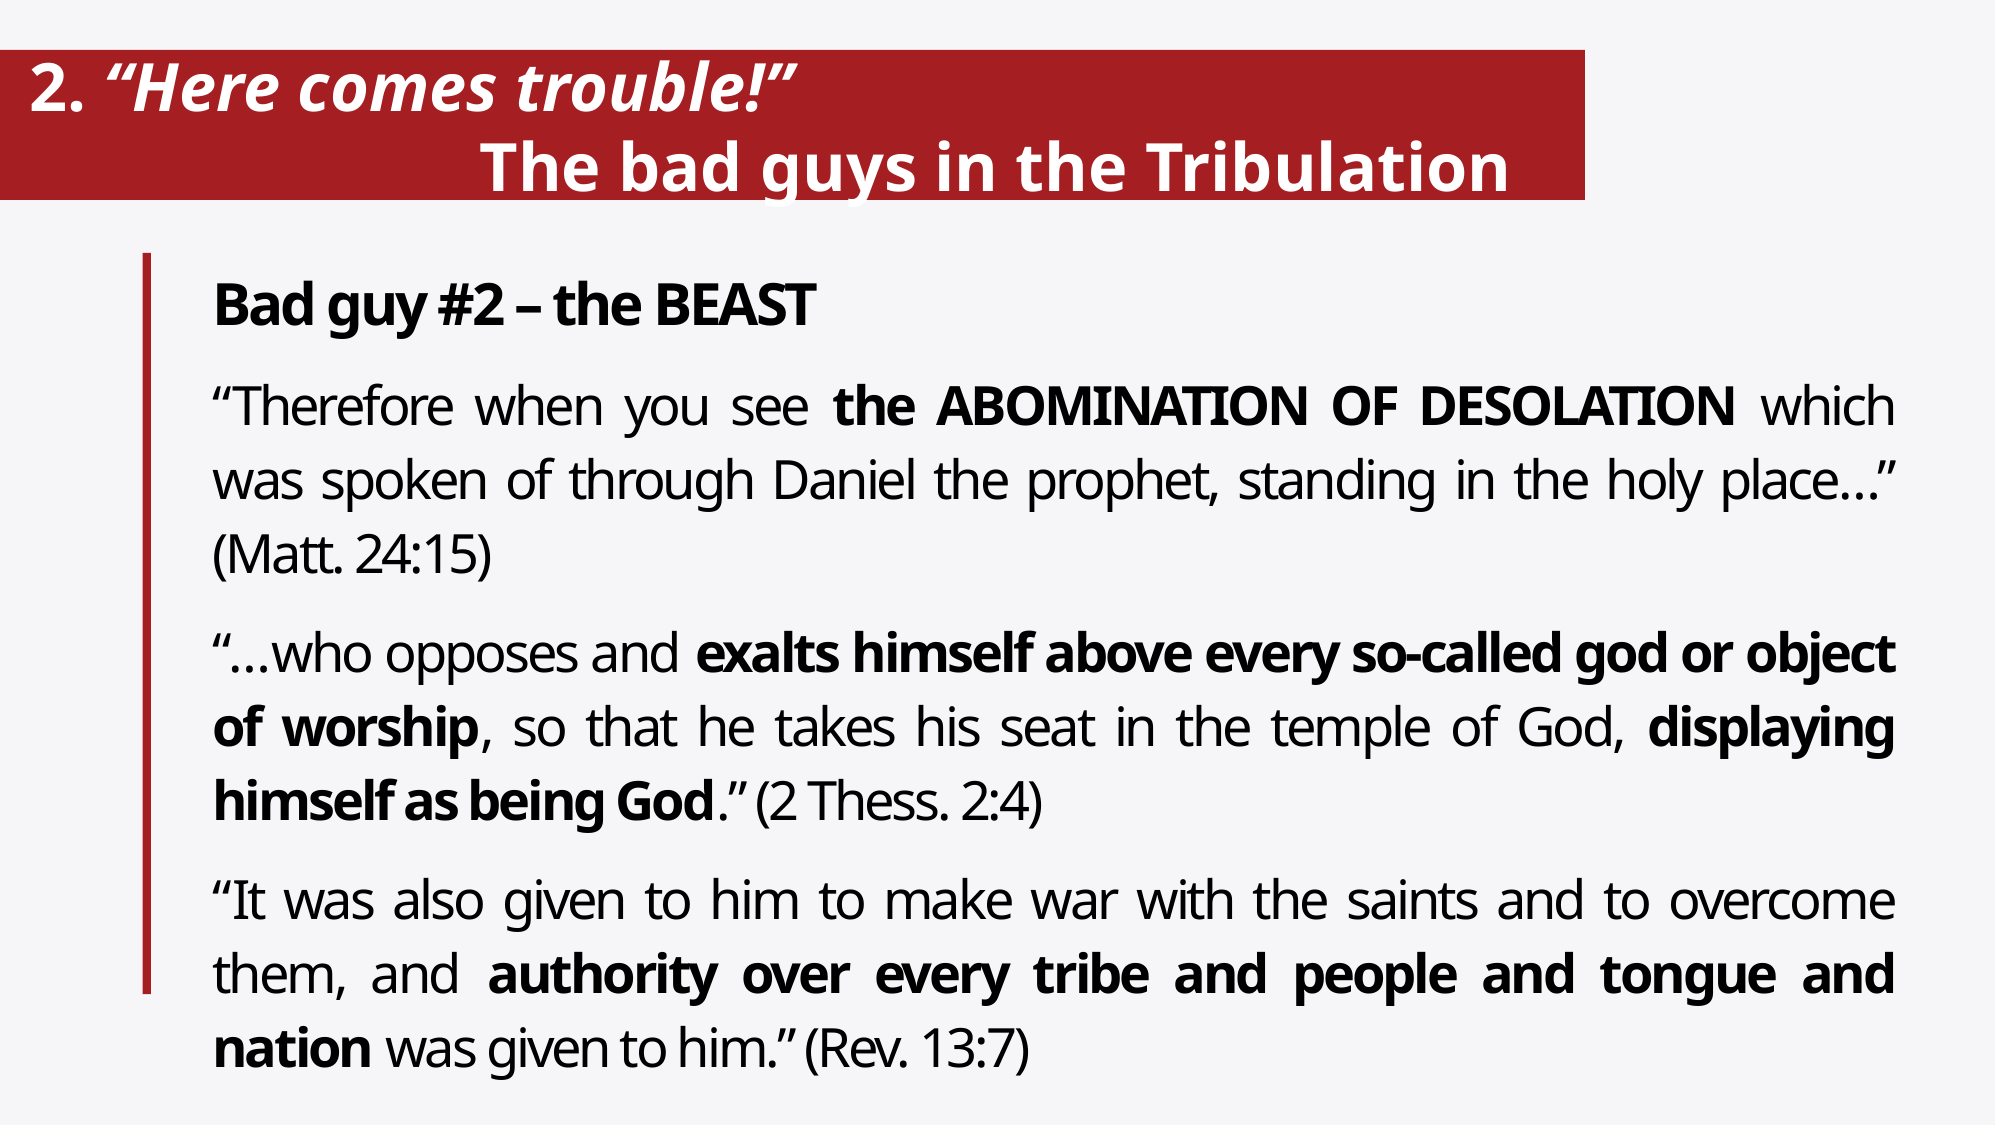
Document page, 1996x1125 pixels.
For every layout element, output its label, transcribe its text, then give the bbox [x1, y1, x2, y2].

title 2. “Here comes trouble!” The bad guys in the Tribulation [14, 62, 1810, 188]
subtitle Bad guy #2 – the BEAST “Therefore when you see the ABOMINATION OF DESOLATION which was spoken of through Daniel the prophet, standing in the holy place…” (Matt. 24:15) “…who opposes and exalts himself above every so-called god or object of worship, so that he takes his seat in the temple of God, displaying himself as being God.” (2 Thess. 2:4) “It was also given to him to make war with the saints and to overcome them, and authority over every tribe and people and tongue and nation was given to him.” (Rev. 13:7) [197, 249, 1910, 1000]
